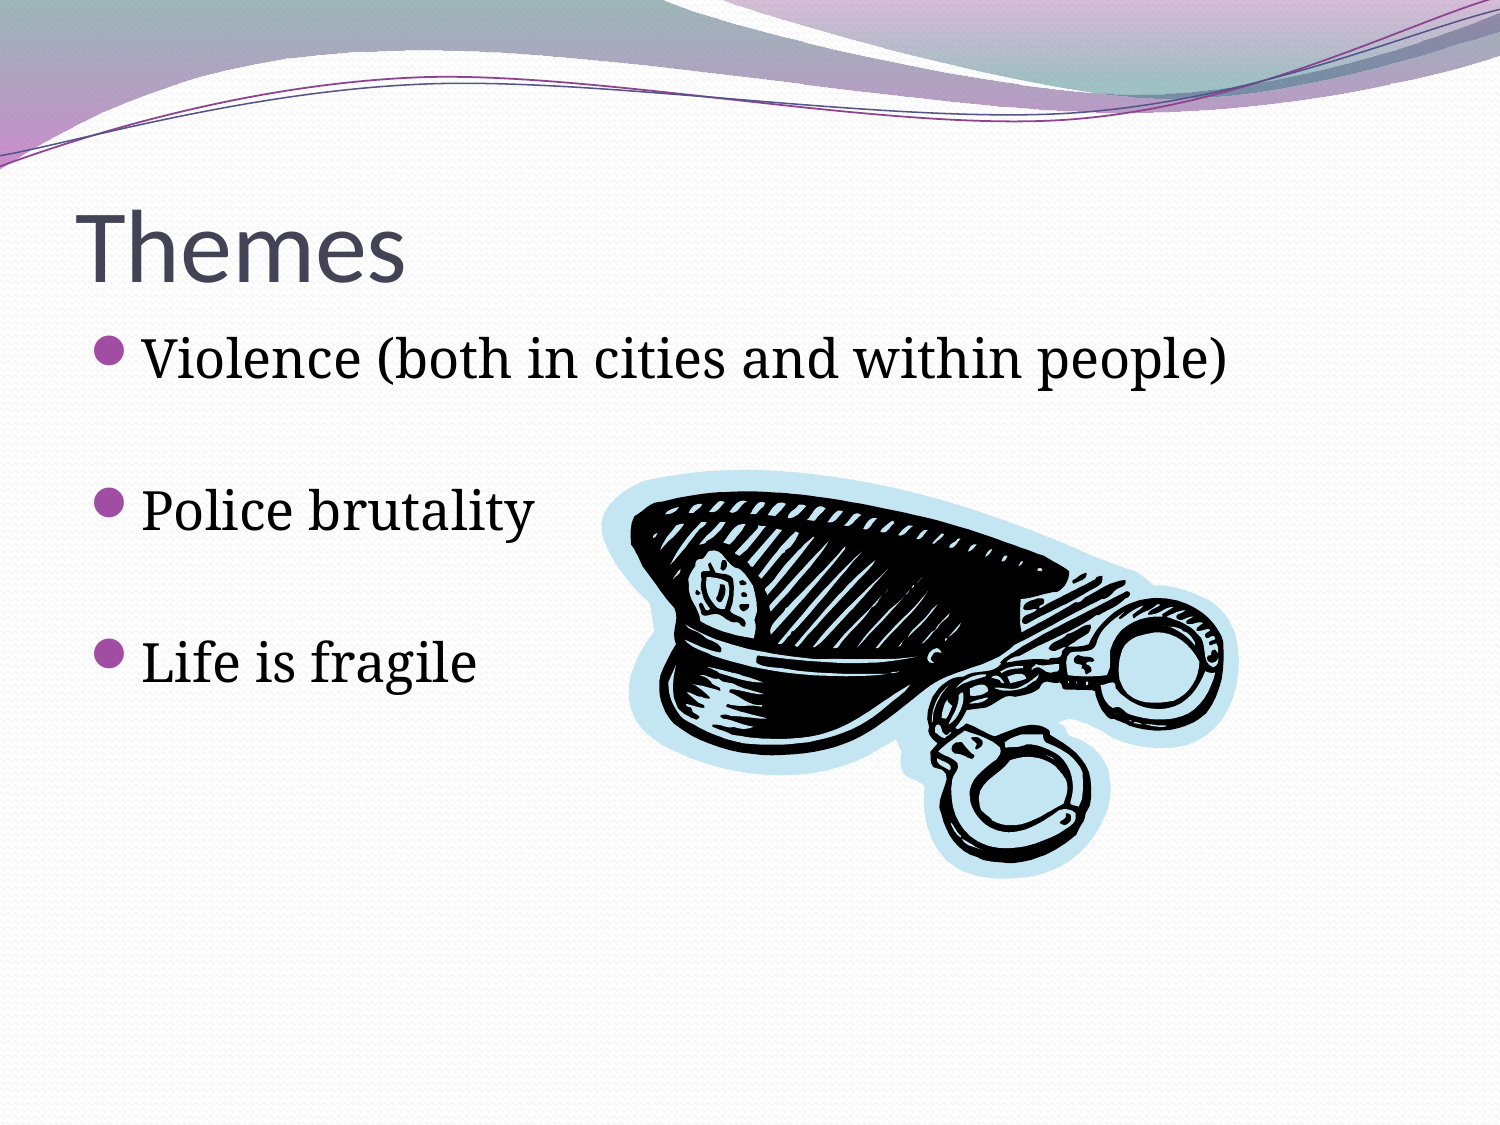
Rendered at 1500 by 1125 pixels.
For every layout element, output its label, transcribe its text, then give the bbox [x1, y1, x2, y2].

picture [599, 465, 1242, 882]
title Themes [75, 115, 1425, 303]
list Violence (both in cities and within people) Police brutality Life is fragile [75, 317, 1425, 1038]
